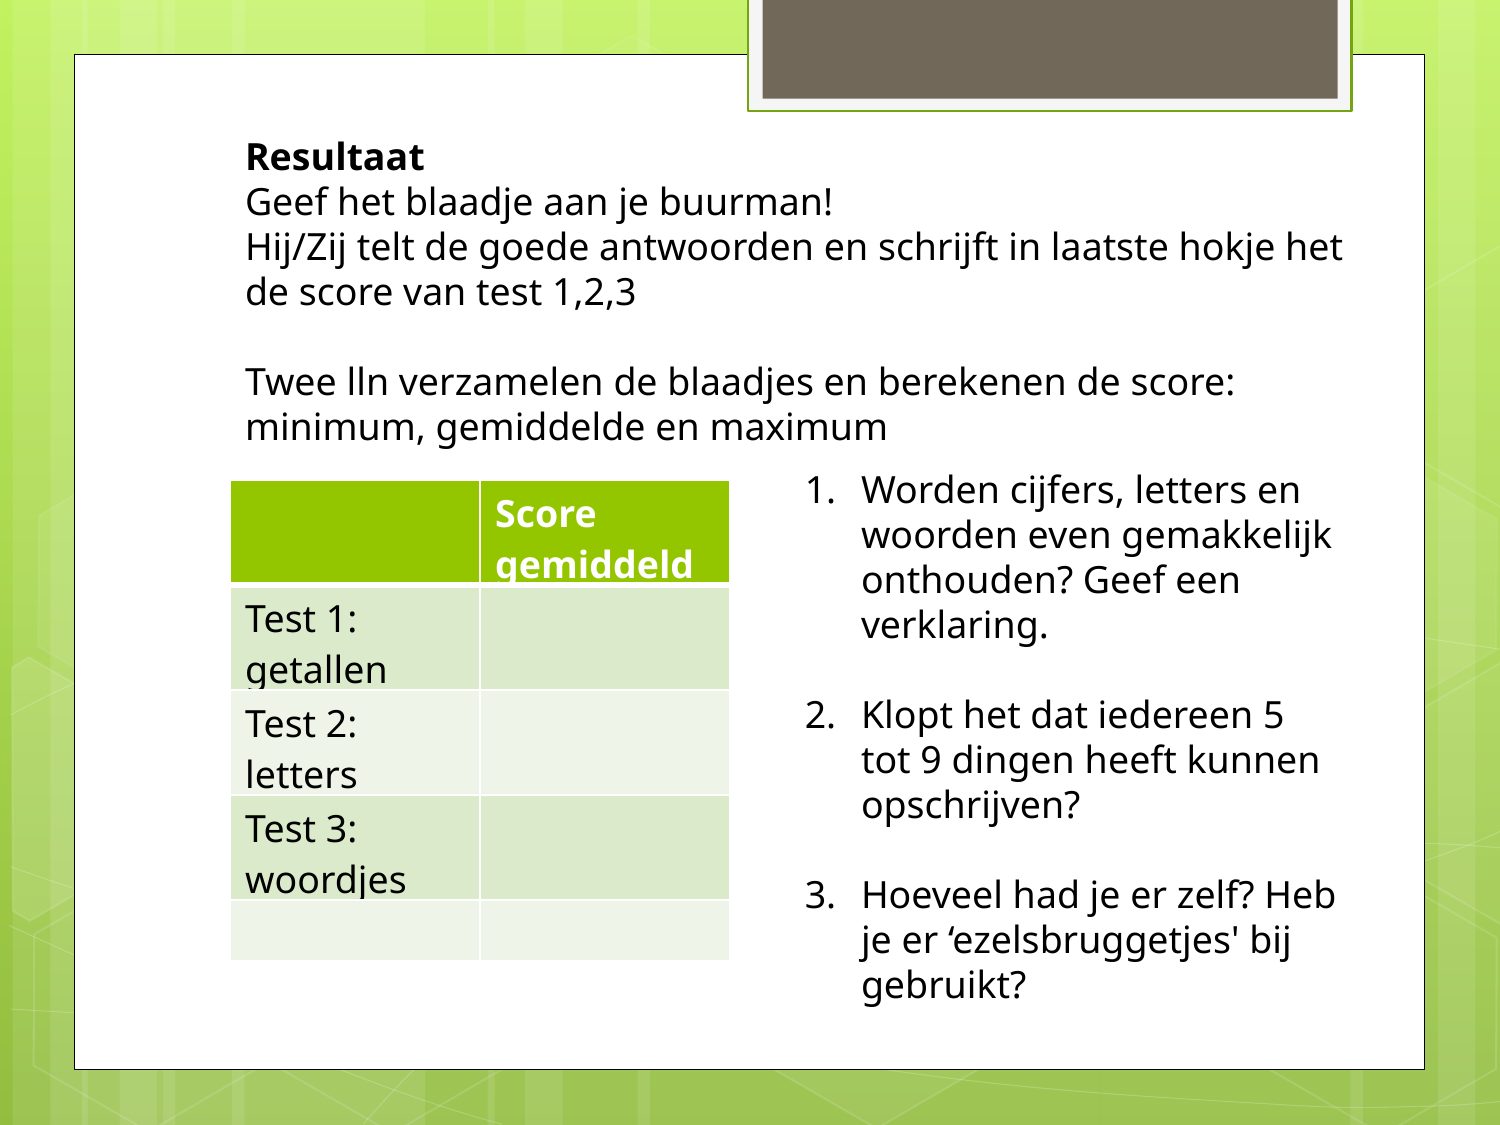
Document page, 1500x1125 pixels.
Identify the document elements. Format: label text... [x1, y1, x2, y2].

table_cell [231, 901, 479, 960]
table_header [231, 481, 479, 582]
text_box Worden cijfers, letters en woorden even gemakkelijk onthouden? Geef een verklaring. Klopt het dat iedereen 5 tot 9 dingen heeft kunnen opschrijven? Hoeveel had je er zelf? Heb je er ‘ezelsbruggetjes' bij gebruikt? [789, 458, 1357, 1014]
table_header Score gemiddeld [481, 481, 729, 582]
table_cell Test 3: woordjes [231, 796, 479, 899]
table_cell [481, 588, 729, 689]
table_cell Test 1: getallen [231, 588, 479, 689]
table_cell [481, 691, 729, 794]
table_cell [481, 796, 729, 899]
text_box Resultaat Geef het blaadje aan je buurman! Hij/Zij telt de goede antwoorden en schrijft in laatste hokje het de score van test 1,2,3 Twee lln verzamelen de blaadjes en berekenen de score: minimum, gemiddelde en maximum [230, 125, 1365, 456]
table_cell [481, 901, 729, 960]
table_cell Test 2: letters [231, 691, 479, 794]
